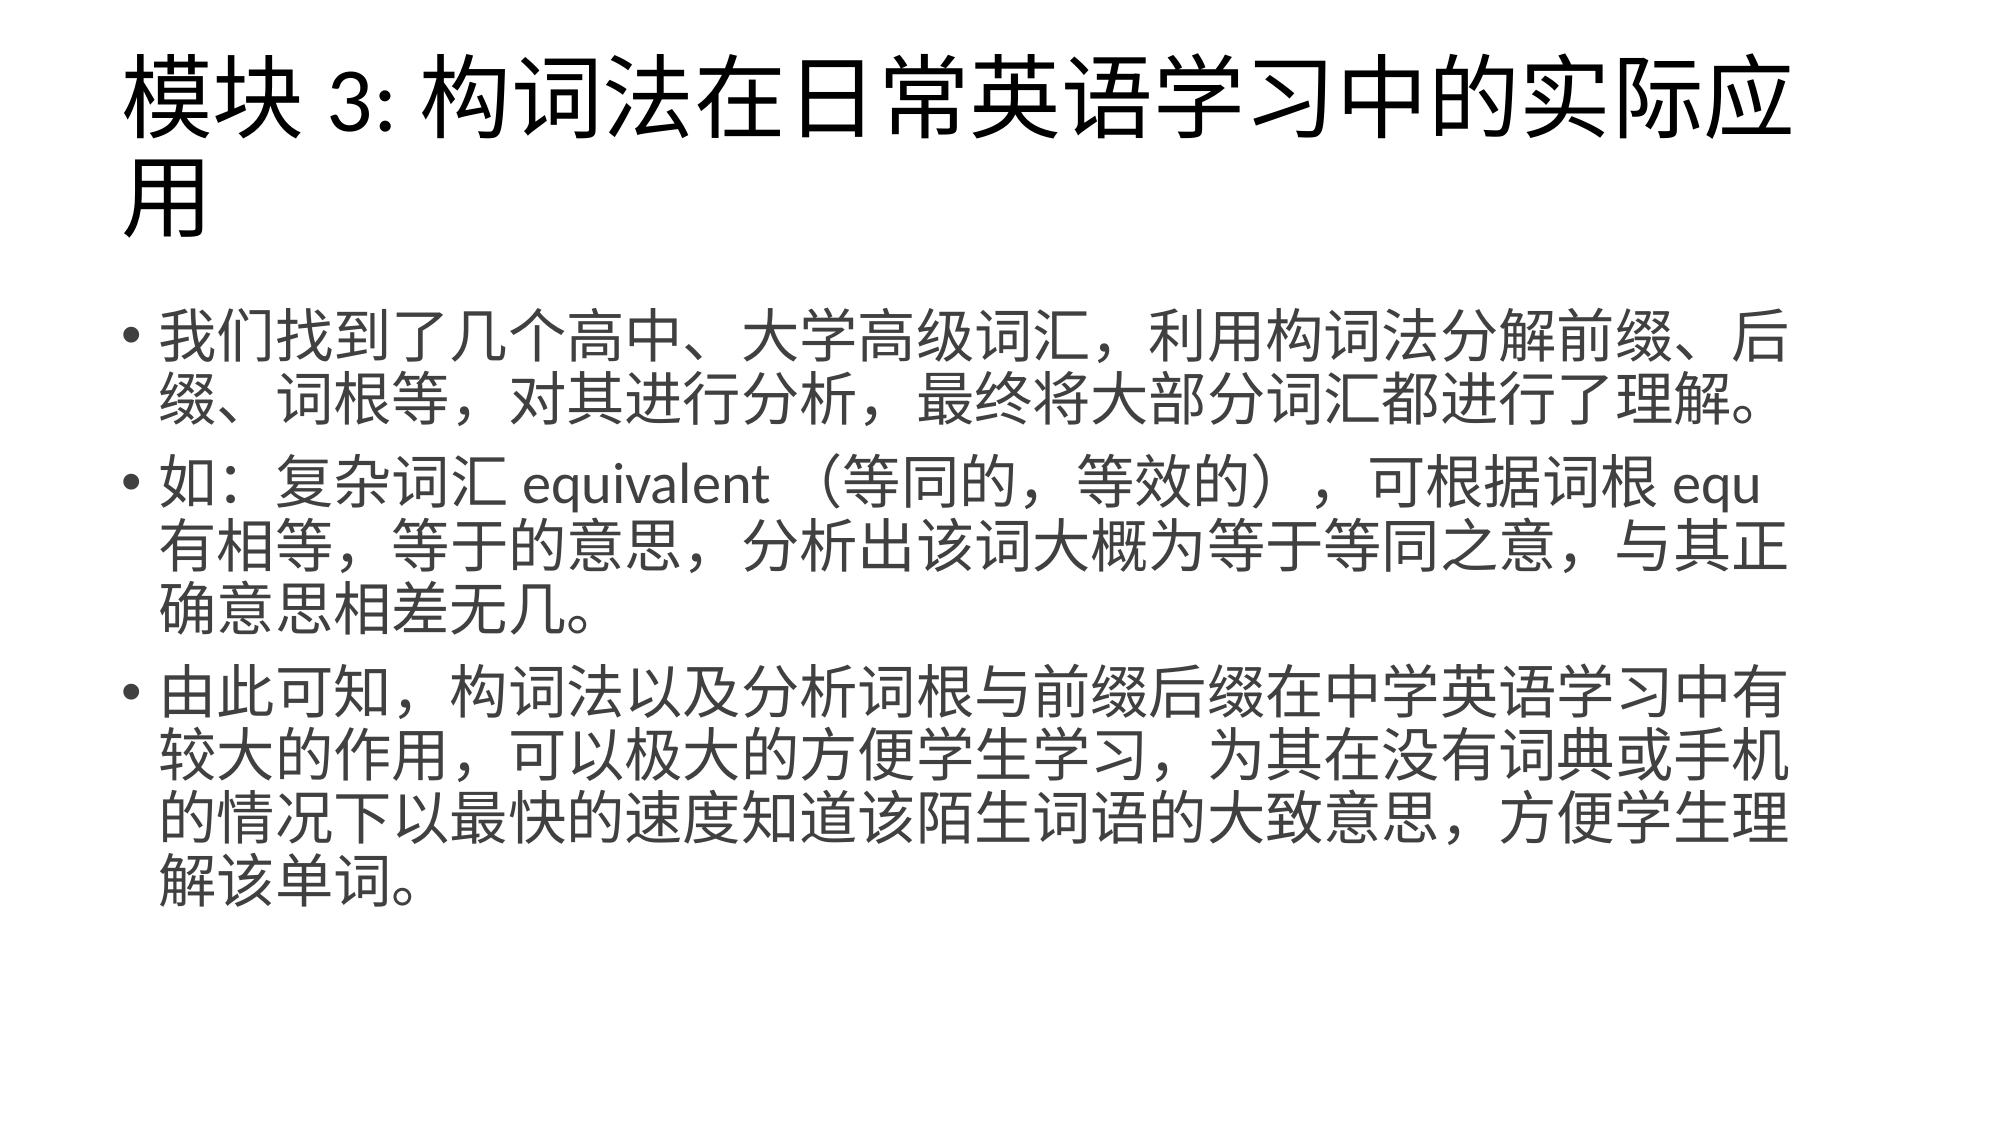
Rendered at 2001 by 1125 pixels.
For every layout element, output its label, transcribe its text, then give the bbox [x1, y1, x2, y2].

title 模块3:构词法在日常英语学习中的实际应用 [106, 42, 1832, 260]
list 我们找到了几个高中、大学高级词汇，利用构词法分解前缀、后缀、词根等，对其进行分析，最终将大部分词汇都进行了理解。 如：复杂词汇equivalent（等同的，等效的），可根据词根equ有相等，等于的意思，分析出该词大概为等于等同之意，与其正确意思相差无几。 由此可知，构词法以及分析词根与前缀后缀在中学英语学习中有较大的作用，可以极大的方便学生学习，为其在没有词典或手机的情况下以最快的速度知道该陌生词语的大致意思，方便学生理解该单词。 [106, 299, 1832, 1014]
